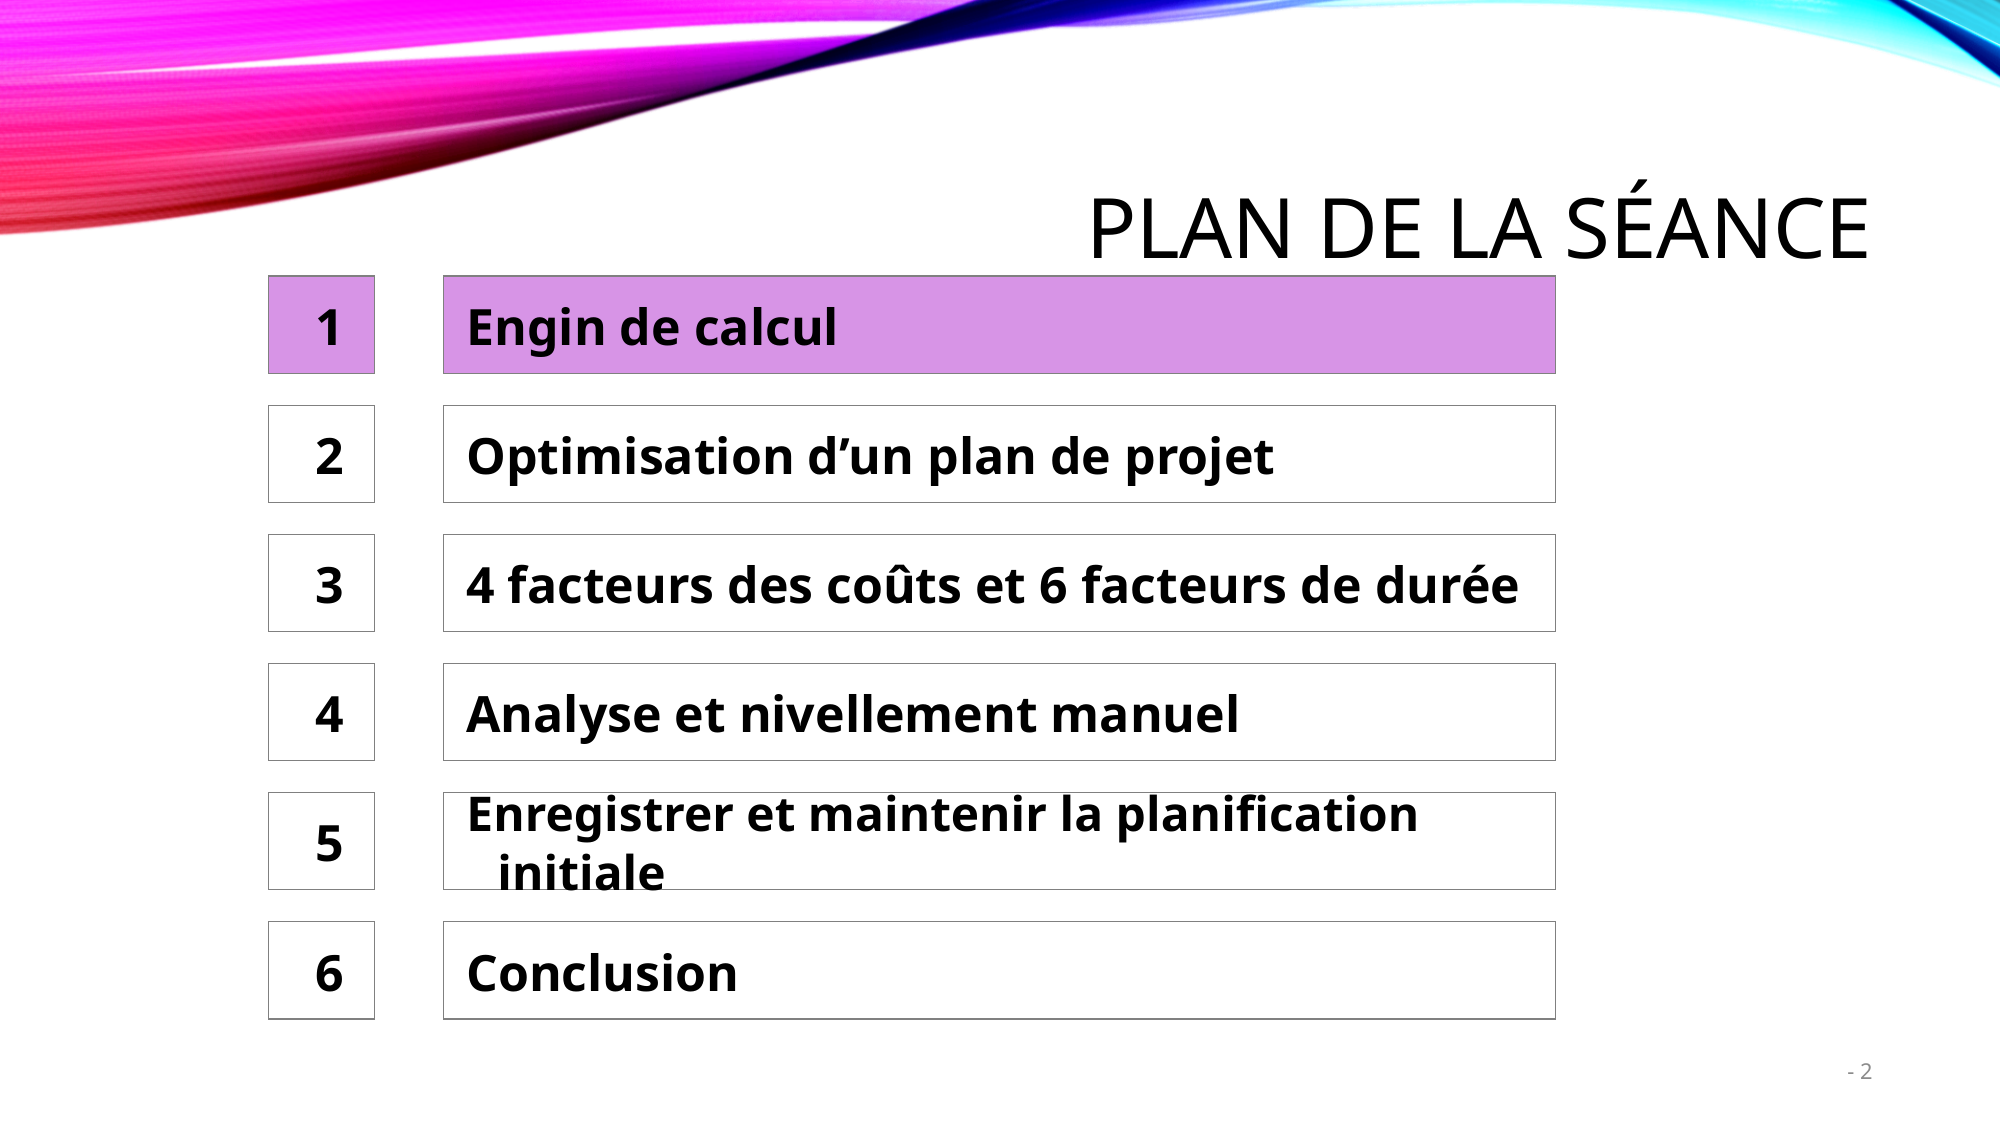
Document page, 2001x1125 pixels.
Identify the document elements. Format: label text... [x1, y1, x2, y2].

picture [1890, 0, 2000, 75]
text_box 4 [268, 663, 375, 761]
picture [1910, 0, 2000, 45]
title Plan de la séance [474, 125, 1888, 338]
text_box Enregistrer et maintenir la planification initiale [443, 792, 1556, 890]
text_box 4 facteurs des coûts et 6 facteurs de durée [443, 534, 1556, 632]
text_box 1 [268, 276, 375, 374]
slide_number 2 [1808, 1042, 1888, 1103]
text_box 2 [268, 405, 375, 503]
text_box 6 [268, 921, 375, 1019]
text_box Analyse et nivellement manuel [443, 663, 1556, 761]
text_box Conclusion [443, 921, 1556, 1019]
text_box 3 [268, 534, 375, 632]
text_box 5 [268, 792, 375, 890]
text_box Optimisation d’un plan de projet [443, 405, 1556, 503]
picture [0, 0, 2000, 237]
text_box Engin de calcul [443, 276, 1556, 374]
